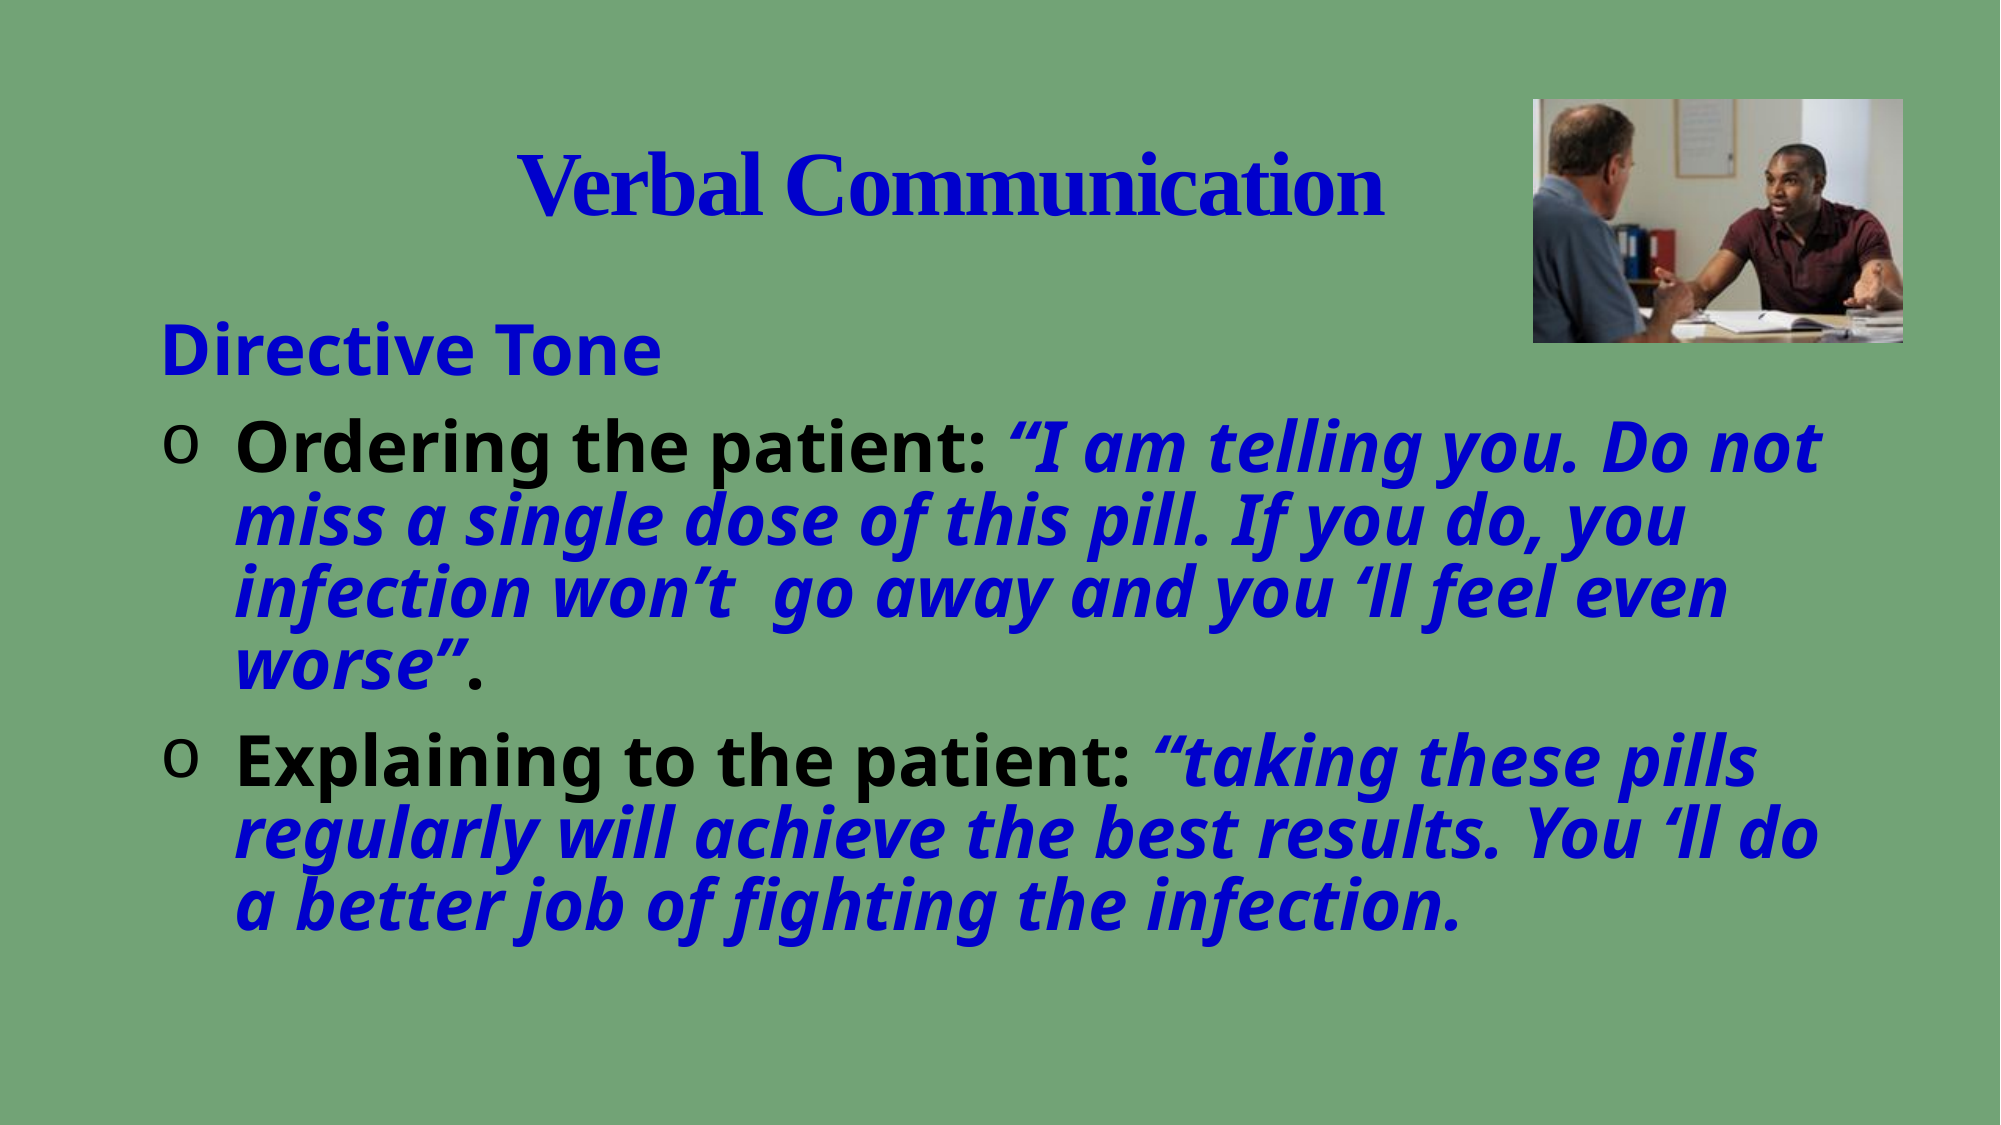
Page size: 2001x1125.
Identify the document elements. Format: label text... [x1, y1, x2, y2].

subtitle Directive Tone Ordering the patient: “I am telling you. Do not miss a single dose of this pill. If you do, you infection won’t go away and you ‘ll feel even worse”. Explaining to the patient: “taking these pills regularly will achieve the best results. You ‘ll do a better job of fighting the infection. [145, 310, 1885, 972]
title Verbal Communication [227, 105, 1533, 241]
picture [1533, 99, 1903, 344]
